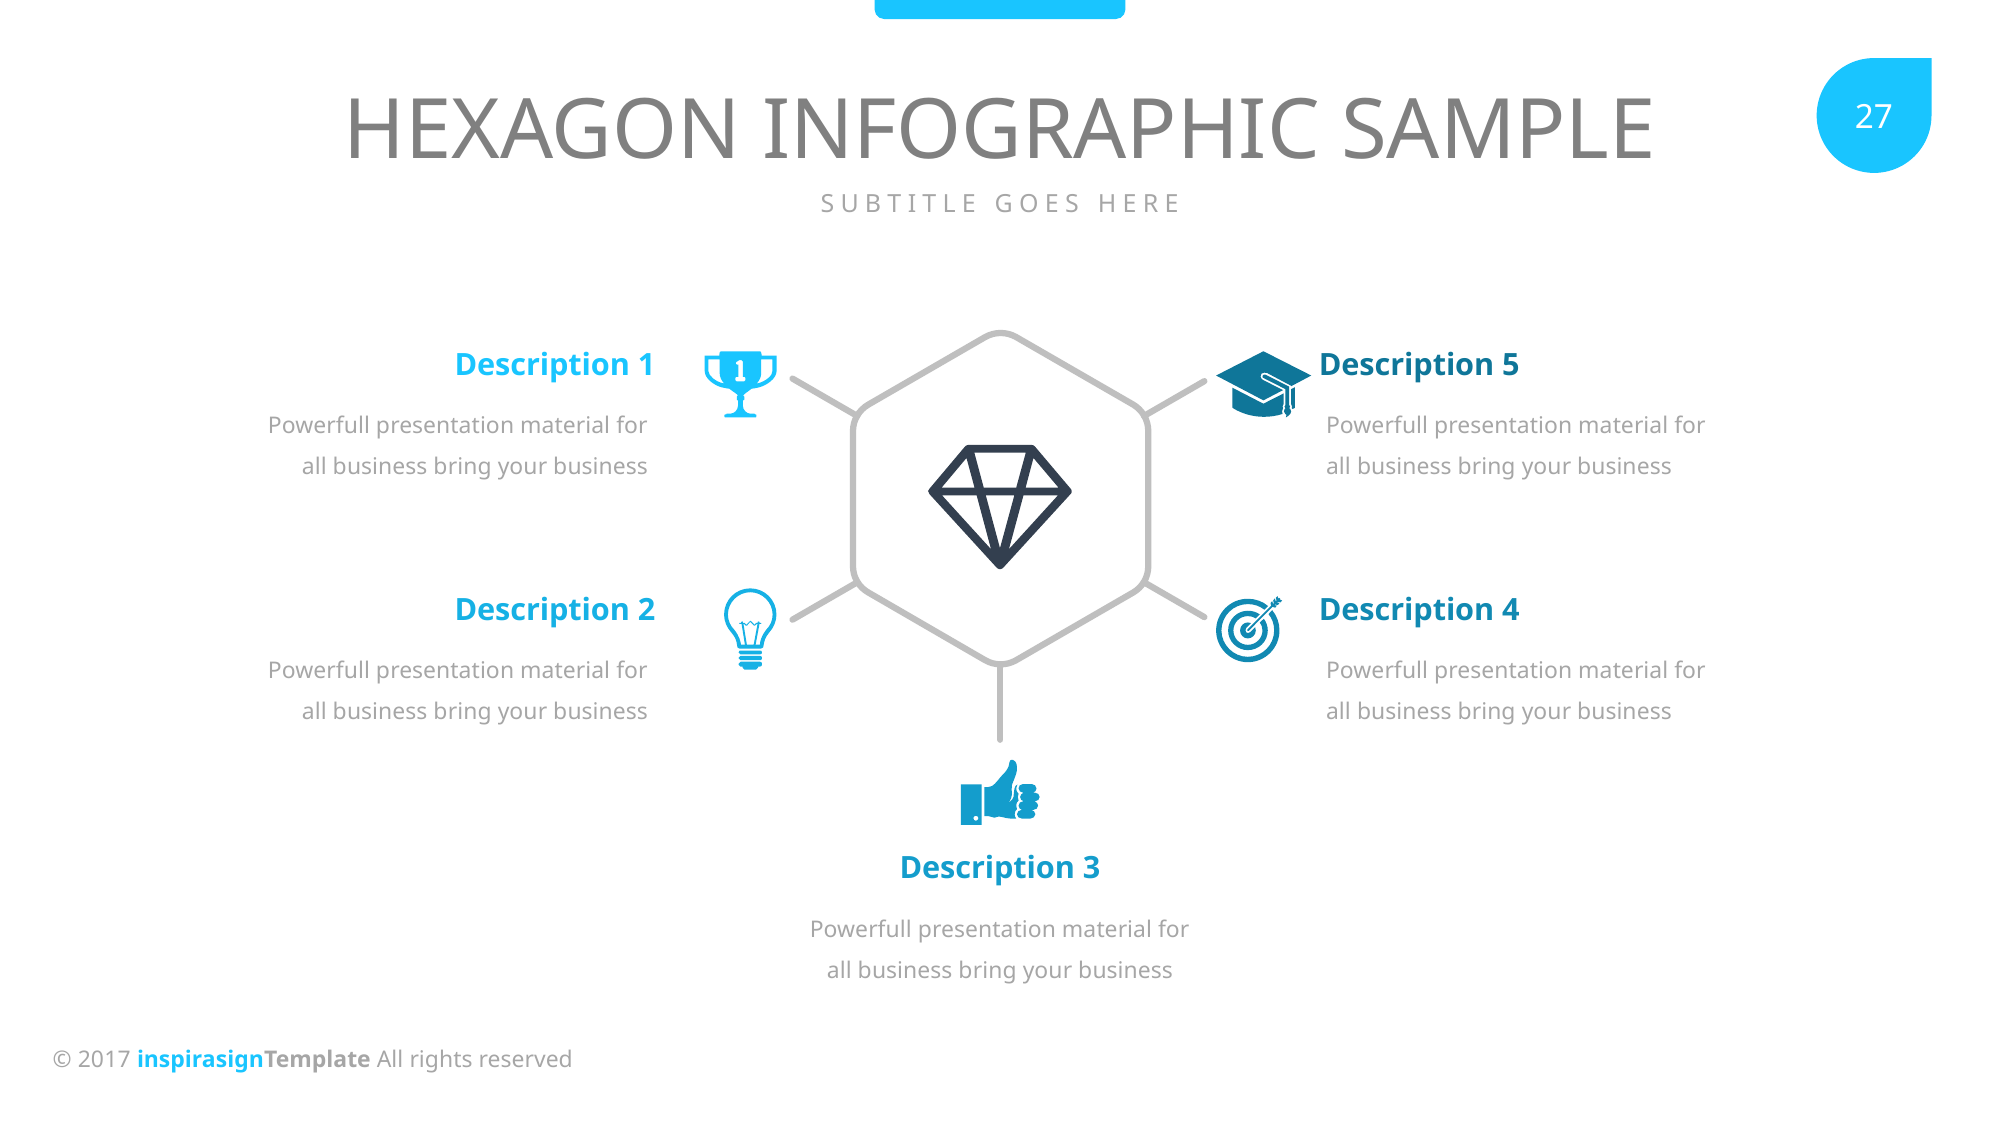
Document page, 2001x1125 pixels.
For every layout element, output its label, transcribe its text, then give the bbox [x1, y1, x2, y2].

text_box Powerfull presentation material for all business bring your business [1311, 634, 1751, 732]
text_box Description 3 [884, 840, 1116, 893]
text_box Description 1 [439, 337, 670, 389]
text_box Description 4 [1304, 582, 1535, 634]
text_box [984, 759, 1040, 819]
text_box SUBTITLE GOES HERE [805, 180, 1195, 225]
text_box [1143, 381, 1205, 416]
text_box Powerfull presentation material for all business bring your business [223, 634, 663, 732]
text_box [852, 332, 1149, 665]
text_box [960, 784, 982, 825]
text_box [1143, 582, 1205, 618]
text_box [724, 588, 777, 649]
text_box Description 2 [439, 582, 670, 634]
text_box HEXAGON INFOGRAPHIC SAMPLE [328, 68, 1672, 183]
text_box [792, 378, 858, 417]
text_box [928, 444, 1072, 570]
text_box Powerfull presentation material for all business bring your business [1311, 389, 1751, 487]
text_box Powerfull presentation material for all business bring your business [223, 389, 663, 487]
text_box Powerfull presentation material for all business bring your business [780, 893, 1220, 991]
text_box [738, 650, 762, 670]
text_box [792, 582, 858, 620]
text_box Description 5 [1304, 337, 1535, 389]
text_box [1216, 351, 1304, 418]
text_box [704, 351, 777, 418]
text_box [1216, 596, 1283, 663]
